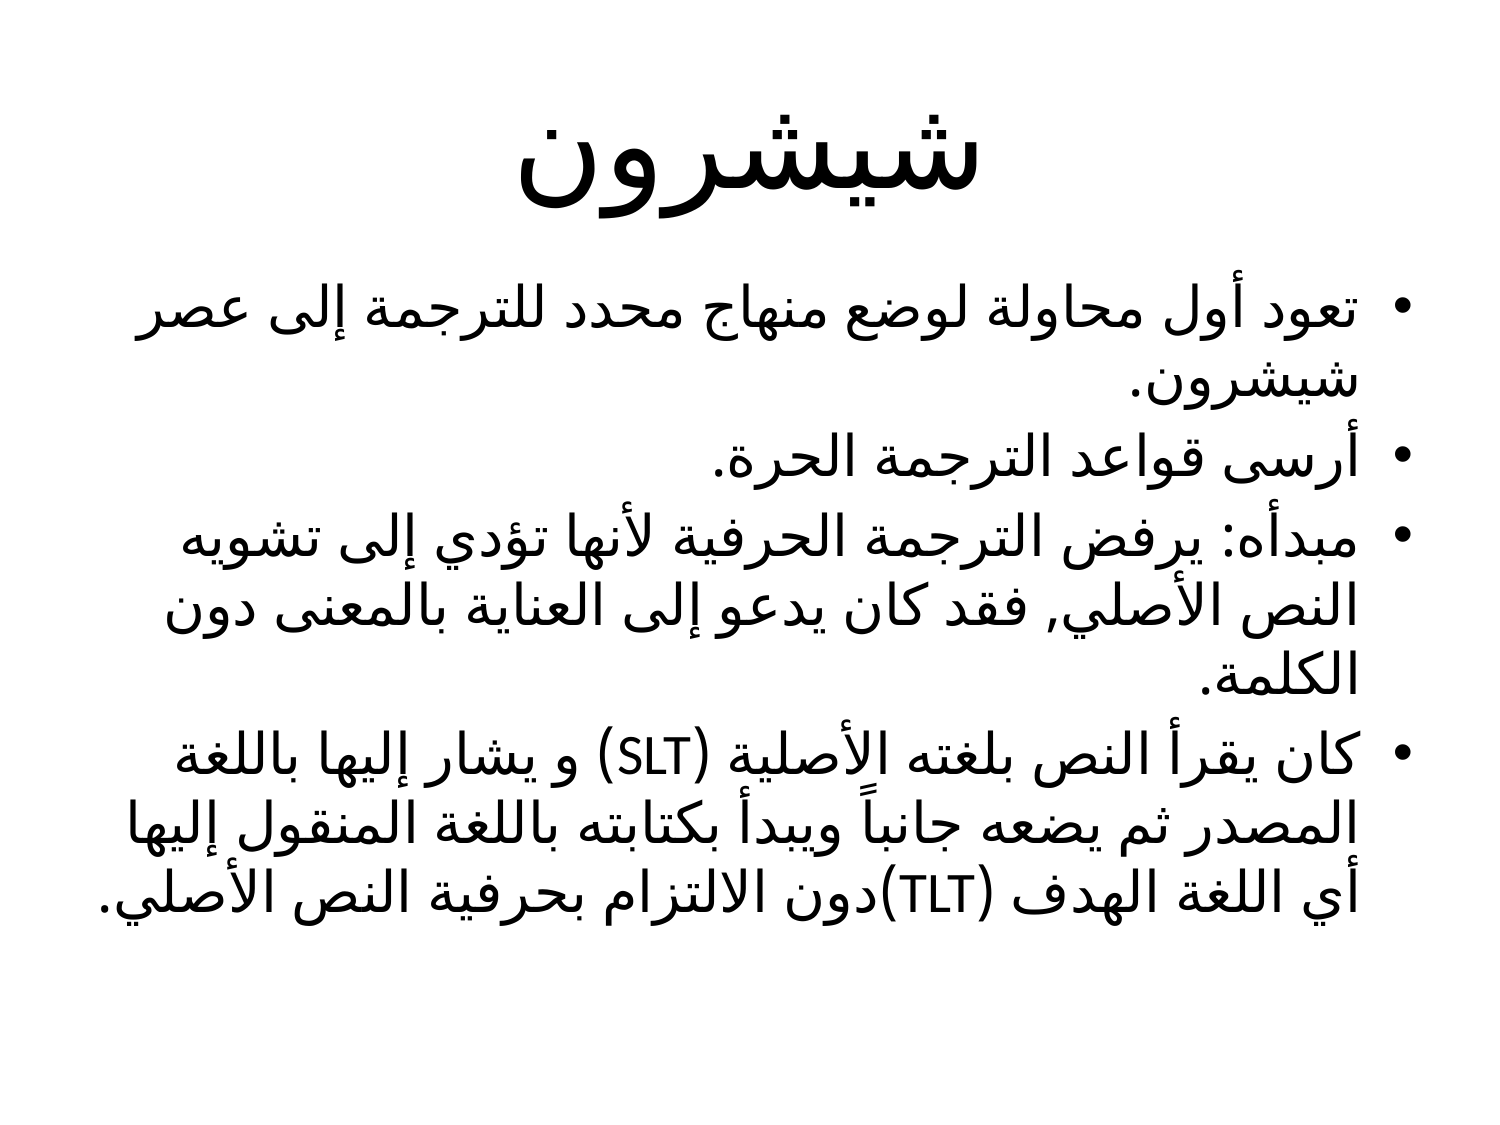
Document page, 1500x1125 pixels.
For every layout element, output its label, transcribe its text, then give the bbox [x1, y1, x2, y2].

list تعود أول محاولة لوضع منهاج محدد للترجمة إلى عصر شيشرون. أرسى قواعد الترجمة الحرة. مبدأه: يرفض الترجمة الحرفية لأنها تؤدي إلى تشويه النص الأصلي, فقد كان يدعو إلى العناية بالمعنى دون الكلمة. كان يقرأ النص بلغته الأصلية (SLT) و يشار إليها باللغة المصدر ثم يضعه جانباً ويبدأ بكتابته باللغة المنقول إليها أي اللغة الهدف (TLT)دون الالتزام بحرفية النص الأصلي. [75, 262, 1425, 1005]
title شيشرون [75, 45, 1425, 233]
